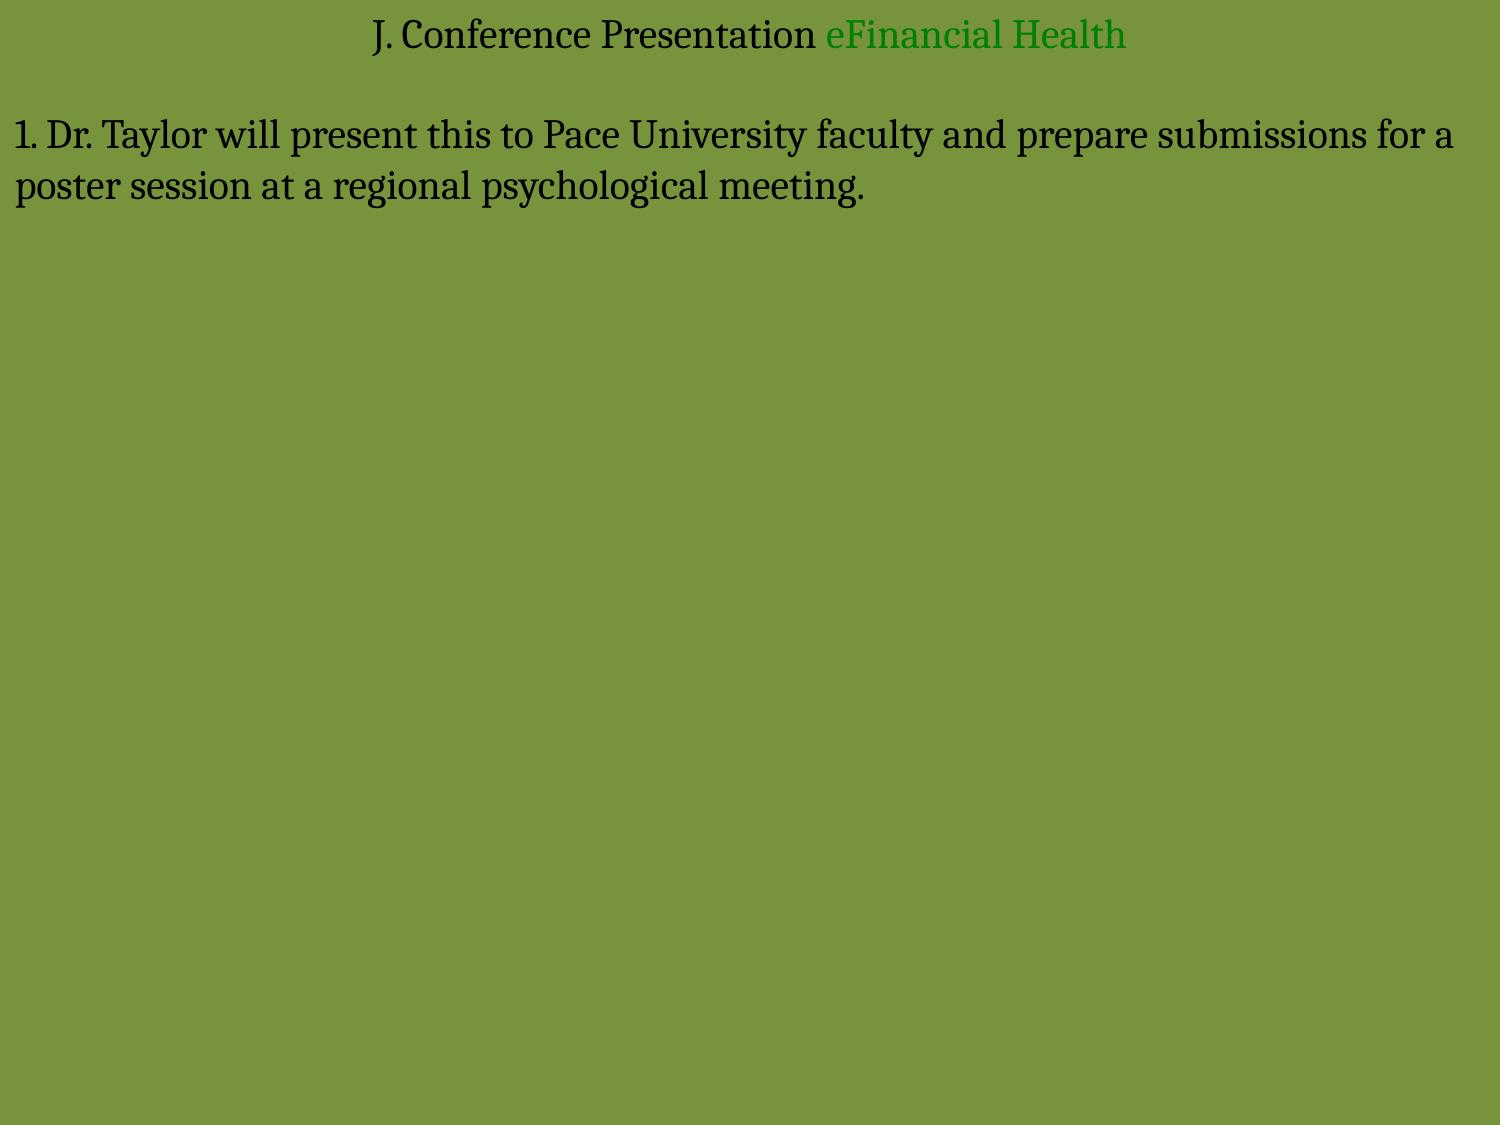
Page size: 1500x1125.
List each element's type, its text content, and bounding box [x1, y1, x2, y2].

text_box J. Conference Presentation eFinancial Health 1. Dr. Taylor will present this to Pace University faculty and prepare submissions for a poster session at a regional psychological meeting. [0, 0, 1500, 1125]
